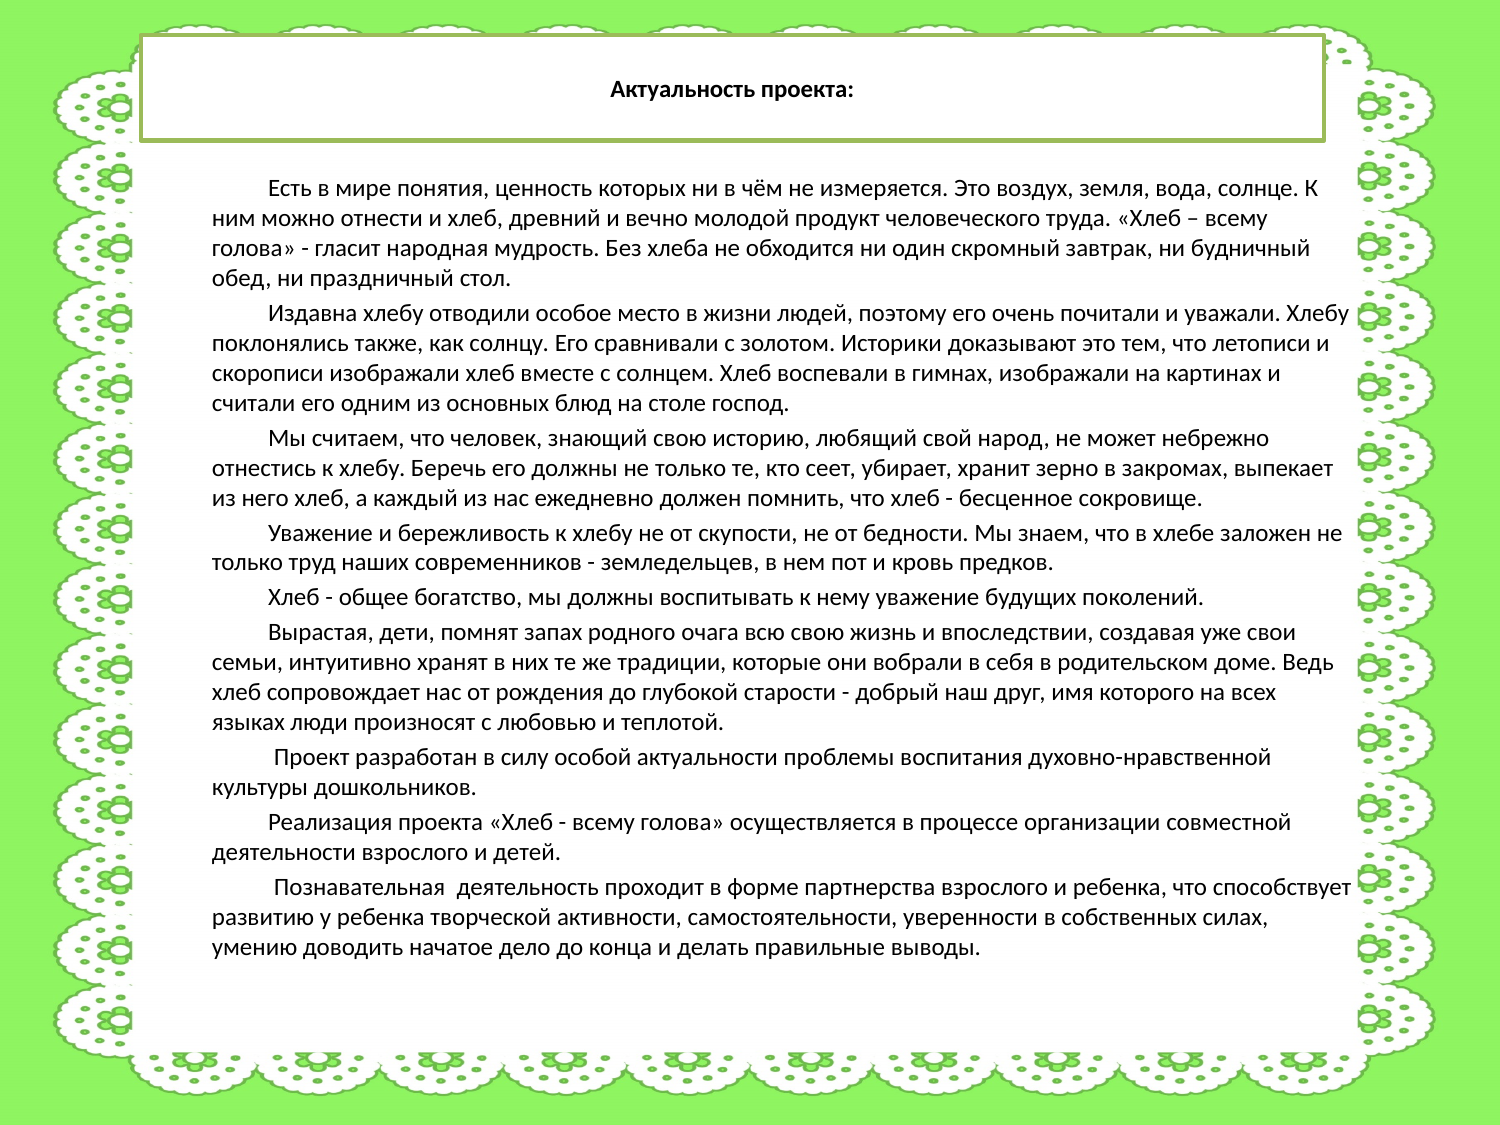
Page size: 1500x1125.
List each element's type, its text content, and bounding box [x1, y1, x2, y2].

list Есть в мире понятия, ценность которых ни в чём не измеряется. Это воздух, земля, вода, солнце. К ним можно отнести и хлеб, древний и вечно молодой продукт человеческого труда. «Хлеб – всему голова» - гласит народная мудрость. Без хлеба не обходится ни один скромный завтрак, ни будничный обед, ни праздничный стол. Издавна хлебу отводили особое место в жизни людей, поэтому его очень почитали и уважали. Хлебу поклонялись также, как солнцу. Его сравнивали с золотом. Историки доказывают это тем, что летописи и скорописи изображали хлеб вместе с солнцем. Хлеб воспевали в гимнах, изображали на картинах и считали его одним из основных блюд на столе господ. Мы считаем, что человек, знающий свою историю, любящий свой народ, не может небрежно отнестись к хлебу. Беречь его должны не только те, кто сеет, убирает, хранит зерно в закромах, выпекает из него хлеб, а каждый из нас ежедневно должен помнить, что хлеб - бесценное сокровище. Уважение и бережливость к хлебу не от скупости, не от бедности. Мы знаем, что в хлебе заложен не только труд наших современников - земледельцев, в нем пот и кровь предков. Хлеб - общее богатство, мы должны воспитывать к нему уважение будущих поколений. Вырастая, дети, помнят запах родного очага всю свою жизнь и впоследствии, создавая уже свои семьи, интуитивно хранят в них те же традиции, которые они вобрали в себя в родительском доме. Ведь хлеб сопровождает нас от рождения до глубокой старости - добрый наш друг, имя которого на всех языках люди произносят с любовью и теплотой. Проект разработан в силу особой актуальности проблемы воспитания духовно-нравственной культуры дошкольников. Реализация проекта «Хлеб - всему голова» осуществляется в процессе организации совместной деятельности взрослого и детей. Познавательная деятельность проходит в форме партнерства взрослого и ребенка, что способствует развитию у ребенка творческой активности, самостоятельности, уверенности в собственных силах, умению доводить начатое дело до конца и делать правильные выводы. [140, 164, 1372, 1032]
picture [0, 0, 1500, 1125]
title Актуальность проекта: [139, 33, 1326, 143]
